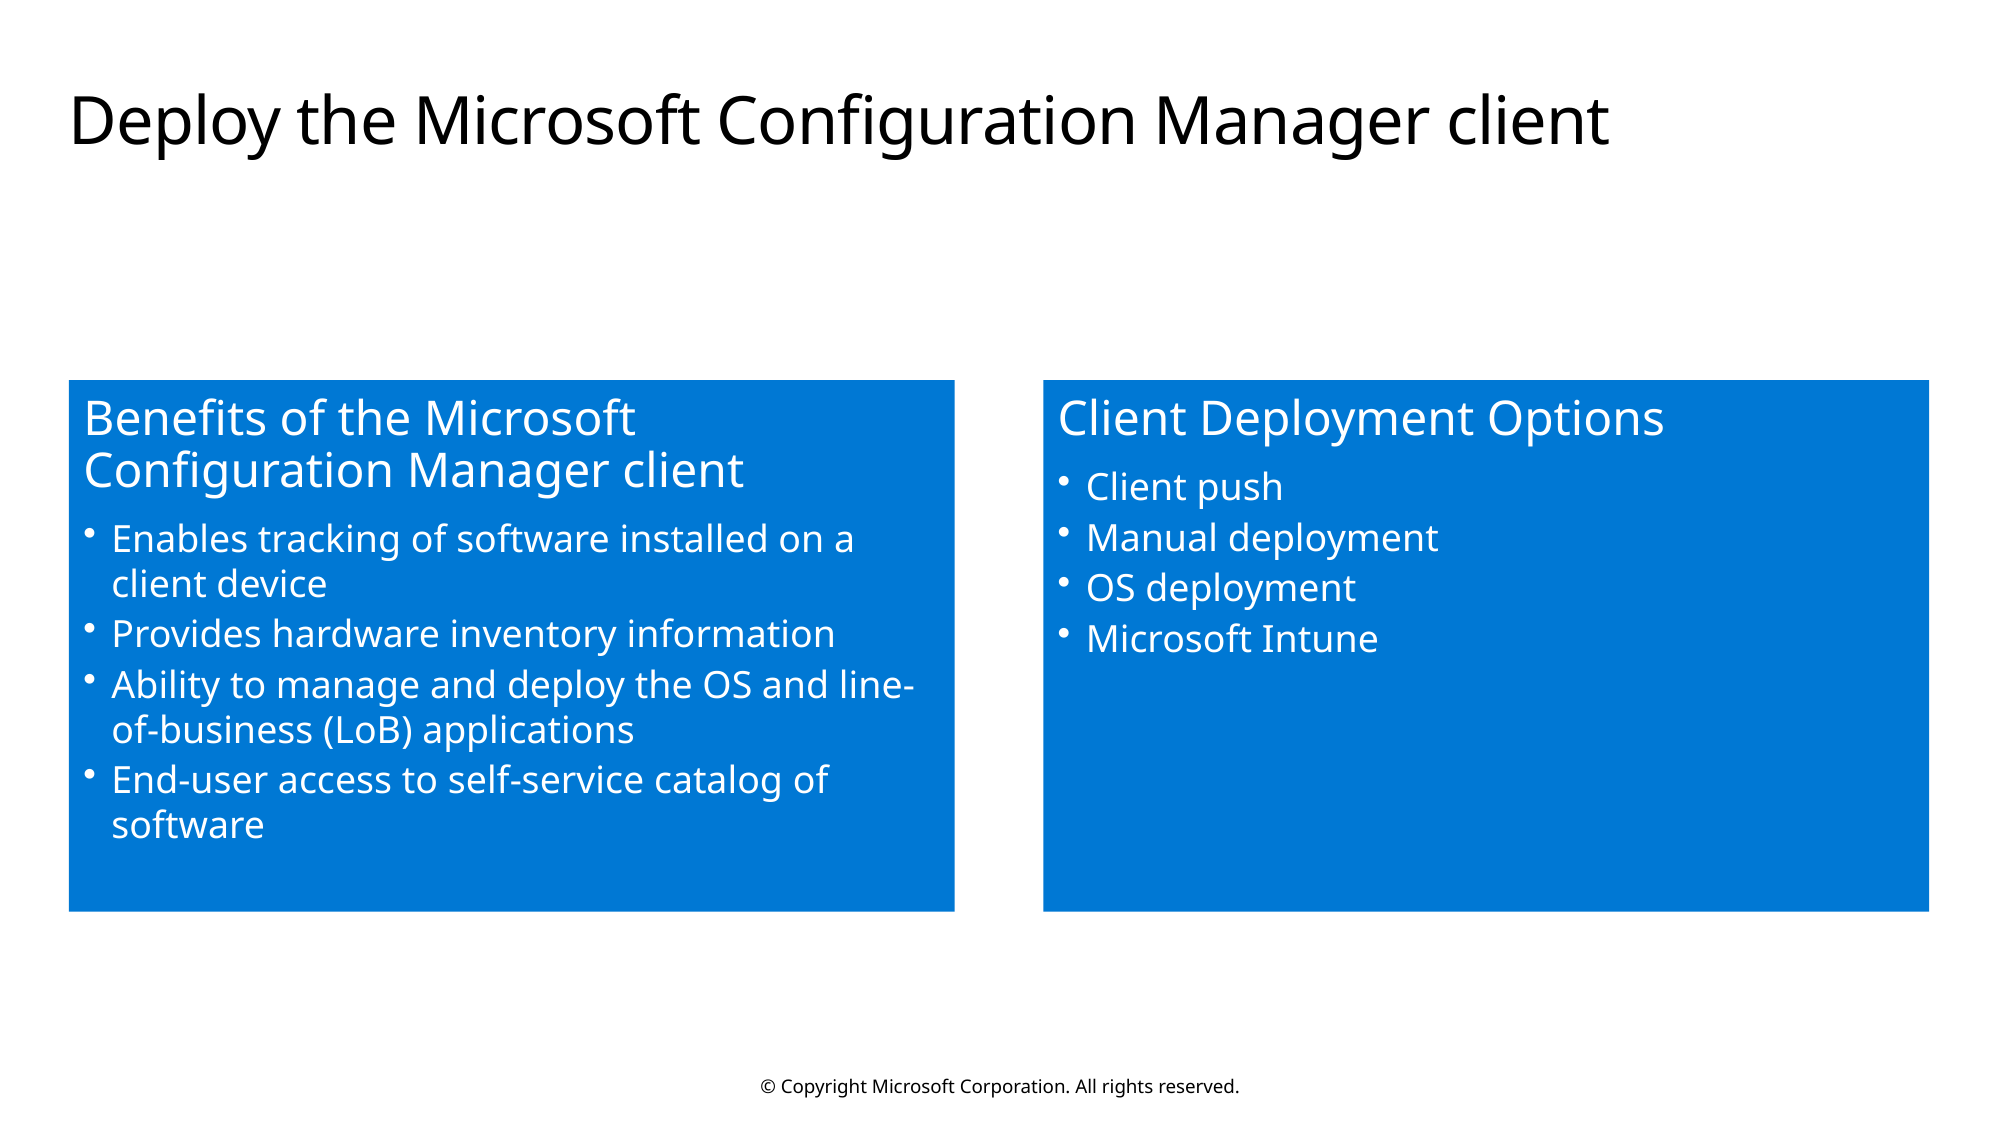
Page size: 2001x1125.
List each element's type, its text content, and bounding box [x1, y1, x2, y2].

title Deploy the Microsoft Configuration Manager client [68, 72, 1930, 184]
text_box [68, 238, 1930, 1053]
